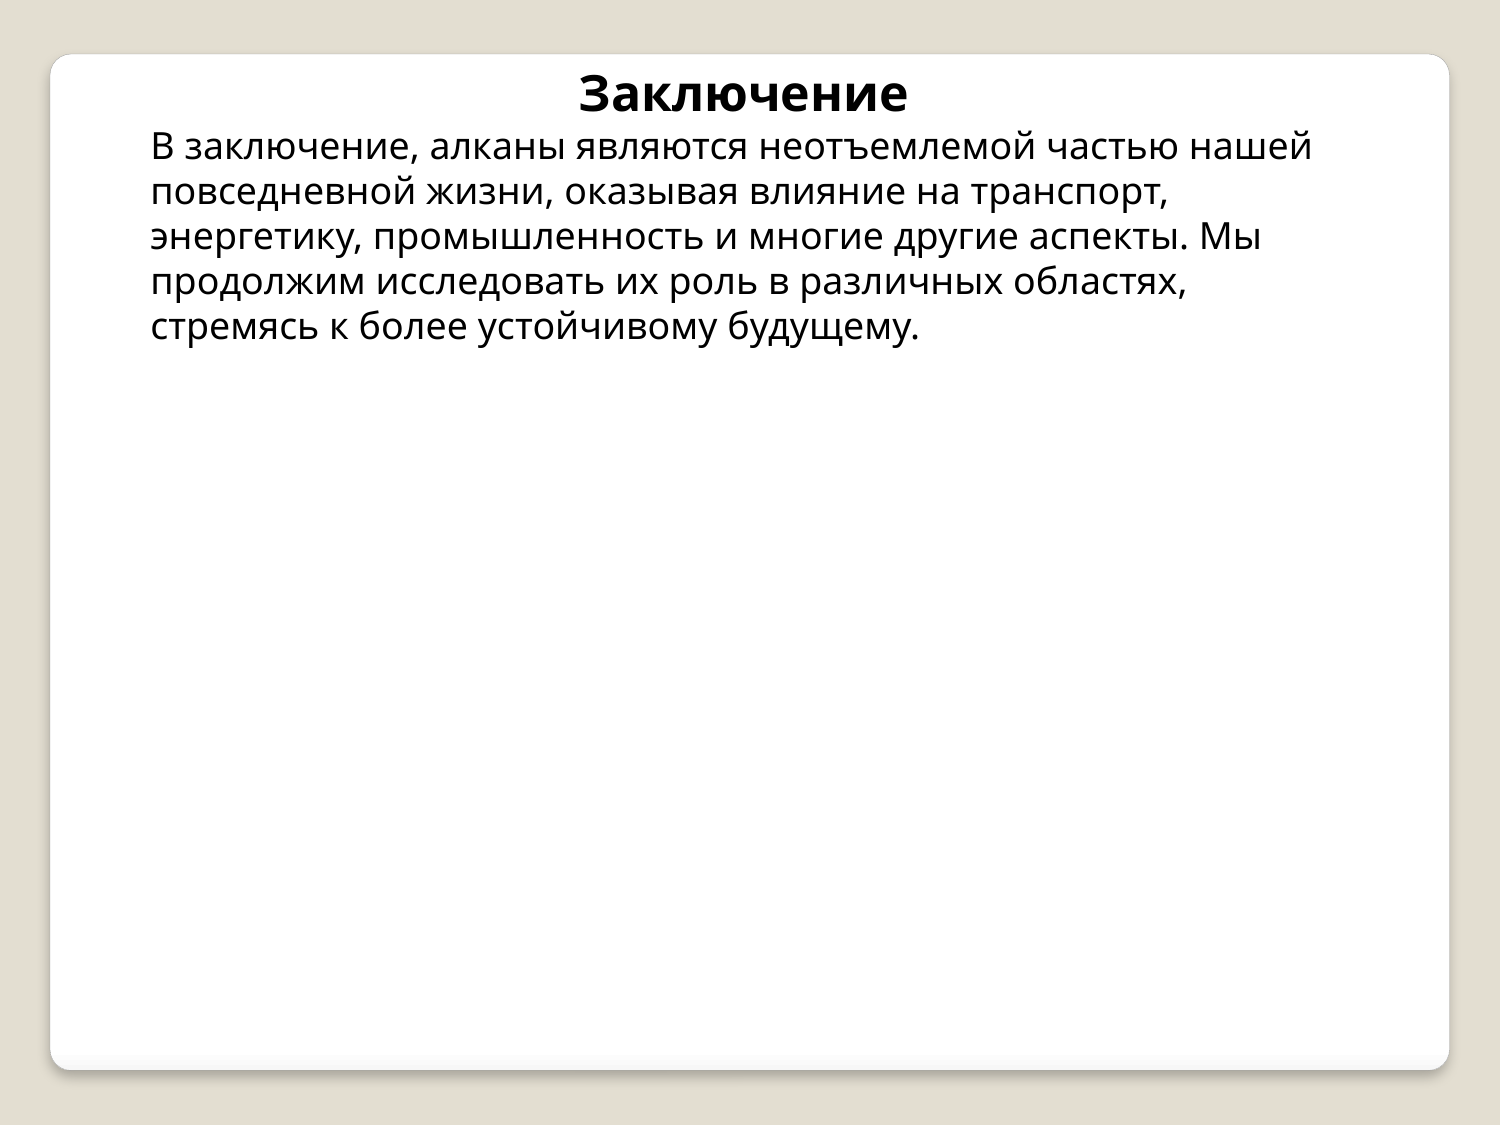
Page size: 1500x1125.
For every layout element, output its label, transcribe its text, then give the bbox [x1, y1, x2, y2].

text_box Заключение В заключение, алканы являются неотъемлемой частью нашей повседневной жизни, оказывая влияние на транспорт, энергетику, промышленность и многие другие аспекты. Мы продолжим исследовать их роль в различных областях, стремясь к более устойчивому будущему. [135, 54, 1353, 355]
